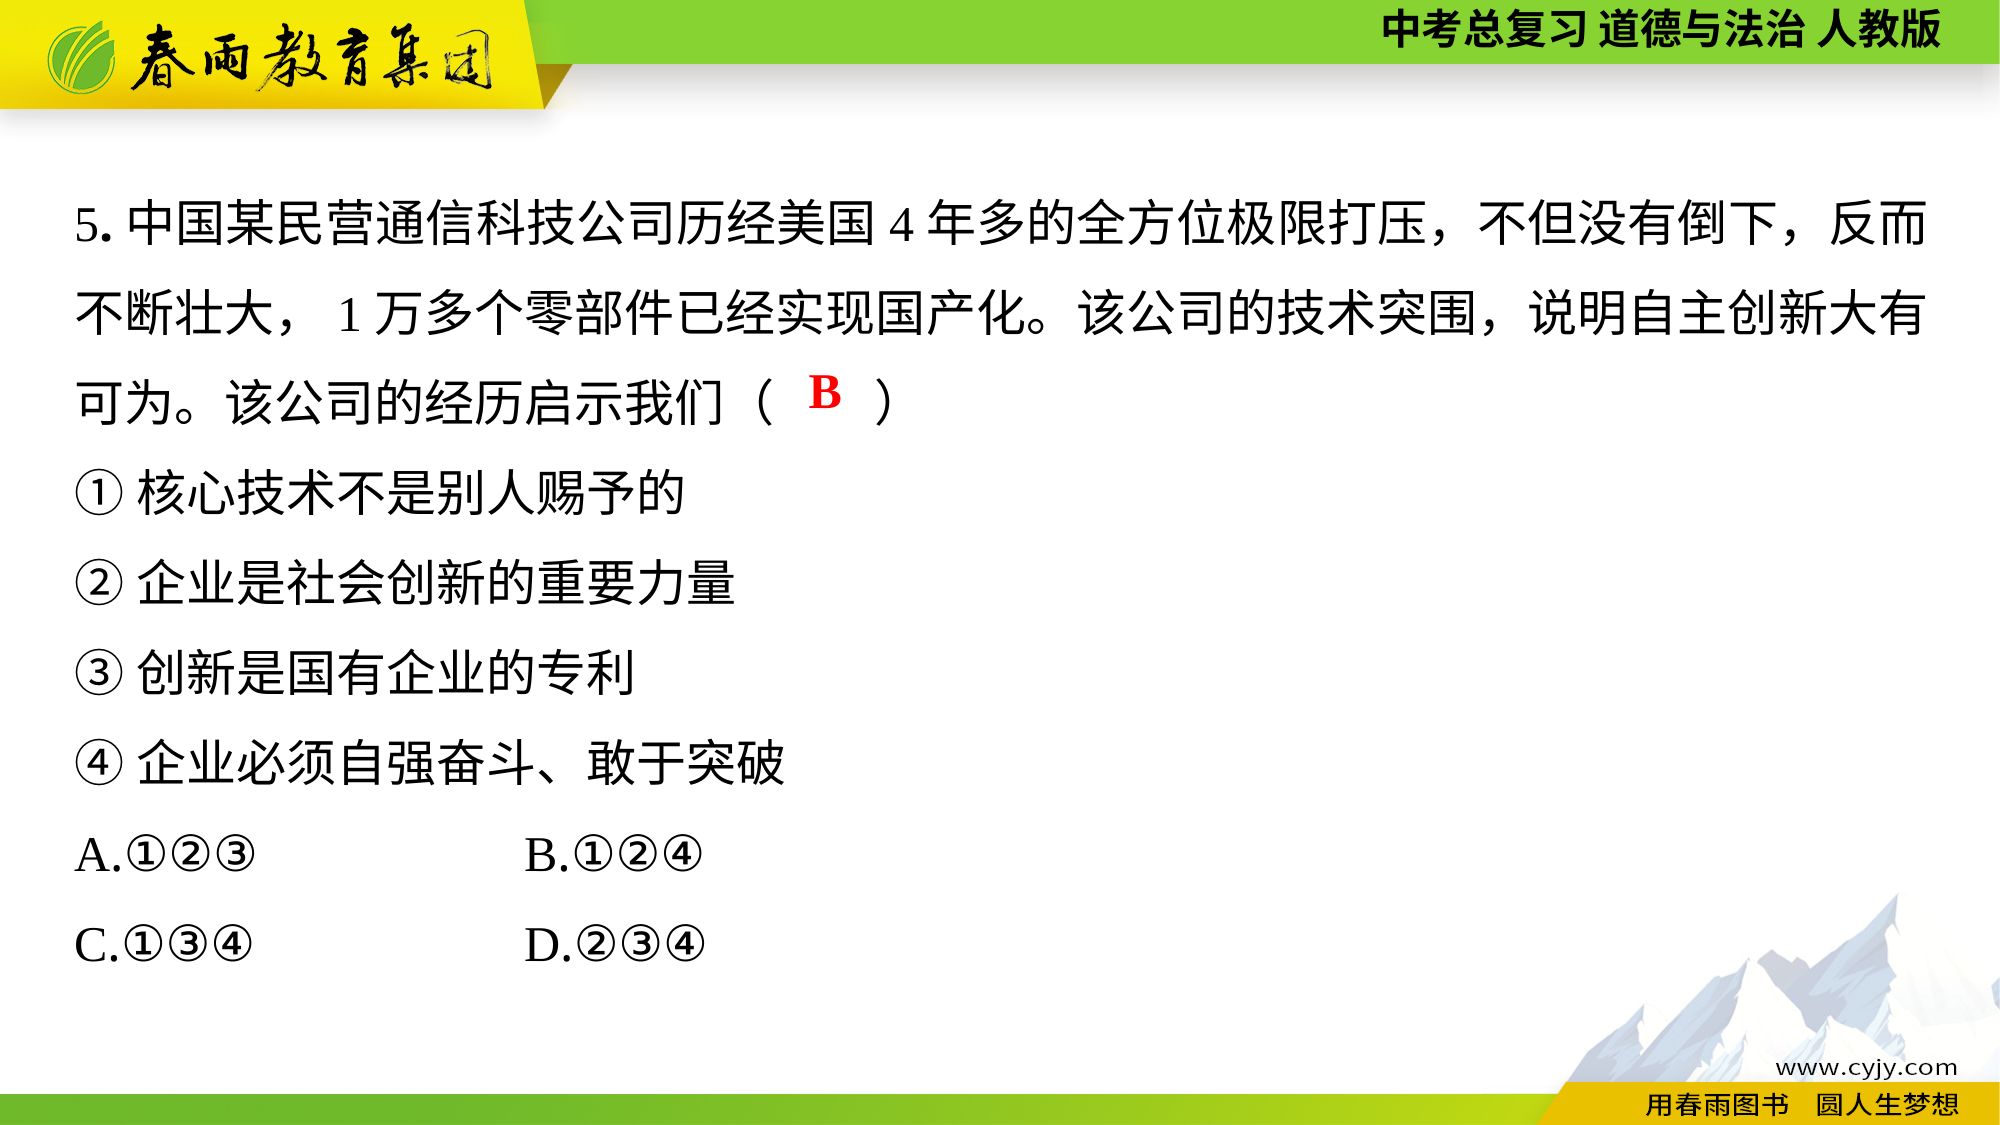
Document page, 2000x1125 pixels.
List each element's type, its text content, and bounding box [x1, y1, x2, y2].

text_box B [793, 351, 857, 426]
picture [0, 0, 2000, 1125]
list 5.中国某民营通信科技公司历经美国4年多的全方位极限打压，不但没有倒下，反而不断壮大，1万多个零部件已经实现国产化。该公司的技术突围，说明自主创新大有可为。该公司的经历启示我们（ ） ①核心技术不是别人赐予的 ②企业是社会创新的重要力量 ③创新是国有企业的专利 ④企业必须自强奋斗、敢于突破 A.①②③ B.①②④ C.①③④ D.②③④ [59, 154, 1944, 976]
